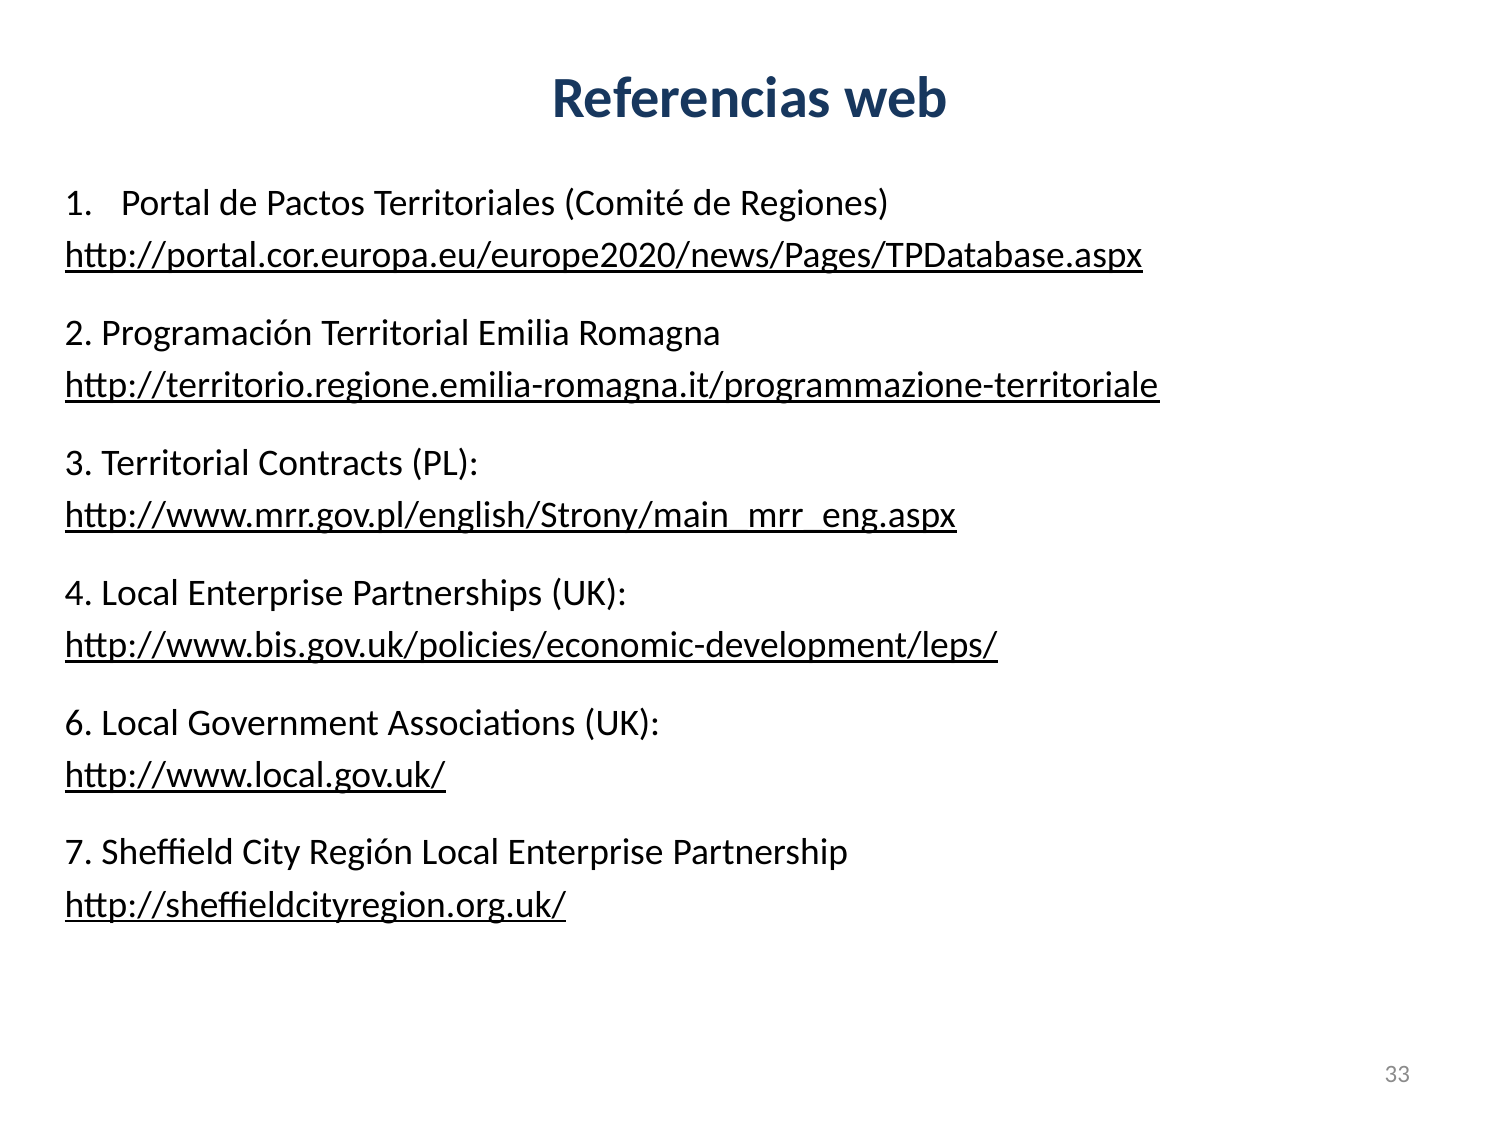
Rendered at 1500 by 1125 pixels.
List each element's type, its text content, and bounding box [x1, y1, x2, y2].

list Portal de Pactos Territoriales (Comité de Regiones) http://portal.cor.europa.eu/europe2020/news/Pages/TPDatabase.aspx 2. Programación Territorial Emilia Romagna http://territorio.regione.emilia-romagna.it/programmazione-territoriale 3. Territorial Contracts (PL): http://www.mrr.gov.pl/english/Strony/main_mrr_eng.aspx 4. Local Enterprise Partnerships (UK): http://www.bis.gov.uk/policies/economic-development/leps/ 6. Local Government Associations (UK): http://www.local.gov.uk/ 7. Sheffield City Región Local Enterprise Partnership http://sheffieldcityregion.org.uk/ [49, 170, 1454, 1046]
slide_number 33 [1074, 1042, 1425, 1103]
title Referencias web [75, 0, 1425, 170]
